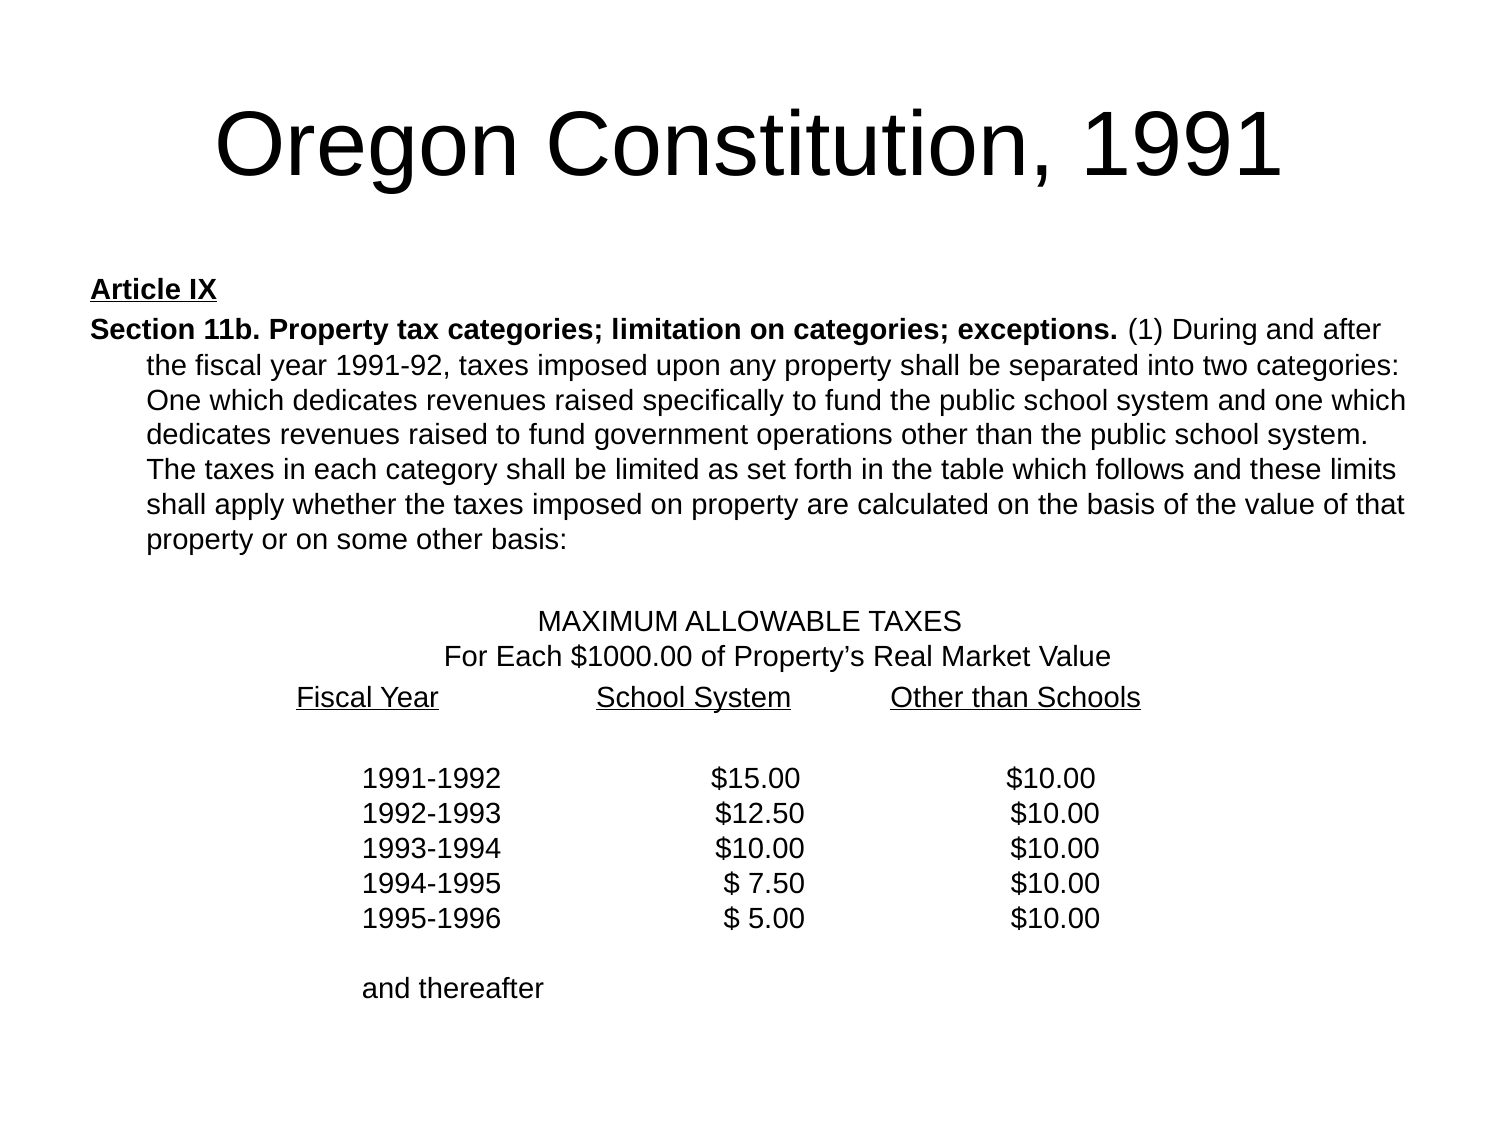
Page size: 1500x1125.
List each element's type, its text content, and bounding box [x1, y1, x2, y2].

list Article IX Section 11b. Property tax categories; limitation on categories; exceptions. (1) During and after the fiscal year 1991-92, taxes imposed upon any property shall be separated into two categories: One which dedicates revenues raised specifically to fund the public school system and one which dedicates revenues raised to fund government operations other than the public school system. The taxes in each category shall be limited as set forth in the table which follows and these limits shall apply whether the taxes imposed on property are calculated on the basis of the value of that property or on some other basis: MAXIMUM ALLOWABLE TAXES For Each $1000.00 of Property’s Real Market Value Fiscal Year School System Other than Schools 1991-1992 $15.00 $10.00 1992-1993 $12.50 $10.00 1993-1994 $10.00 $10.00 1994-1995 $ 7.50 $10.00 1995-1996 $ 5.00 $10.00 and thereafter [74, 262, 1426, 1006]
title Oregon Constitution, 1991 [74, 44, 1426, 233]
